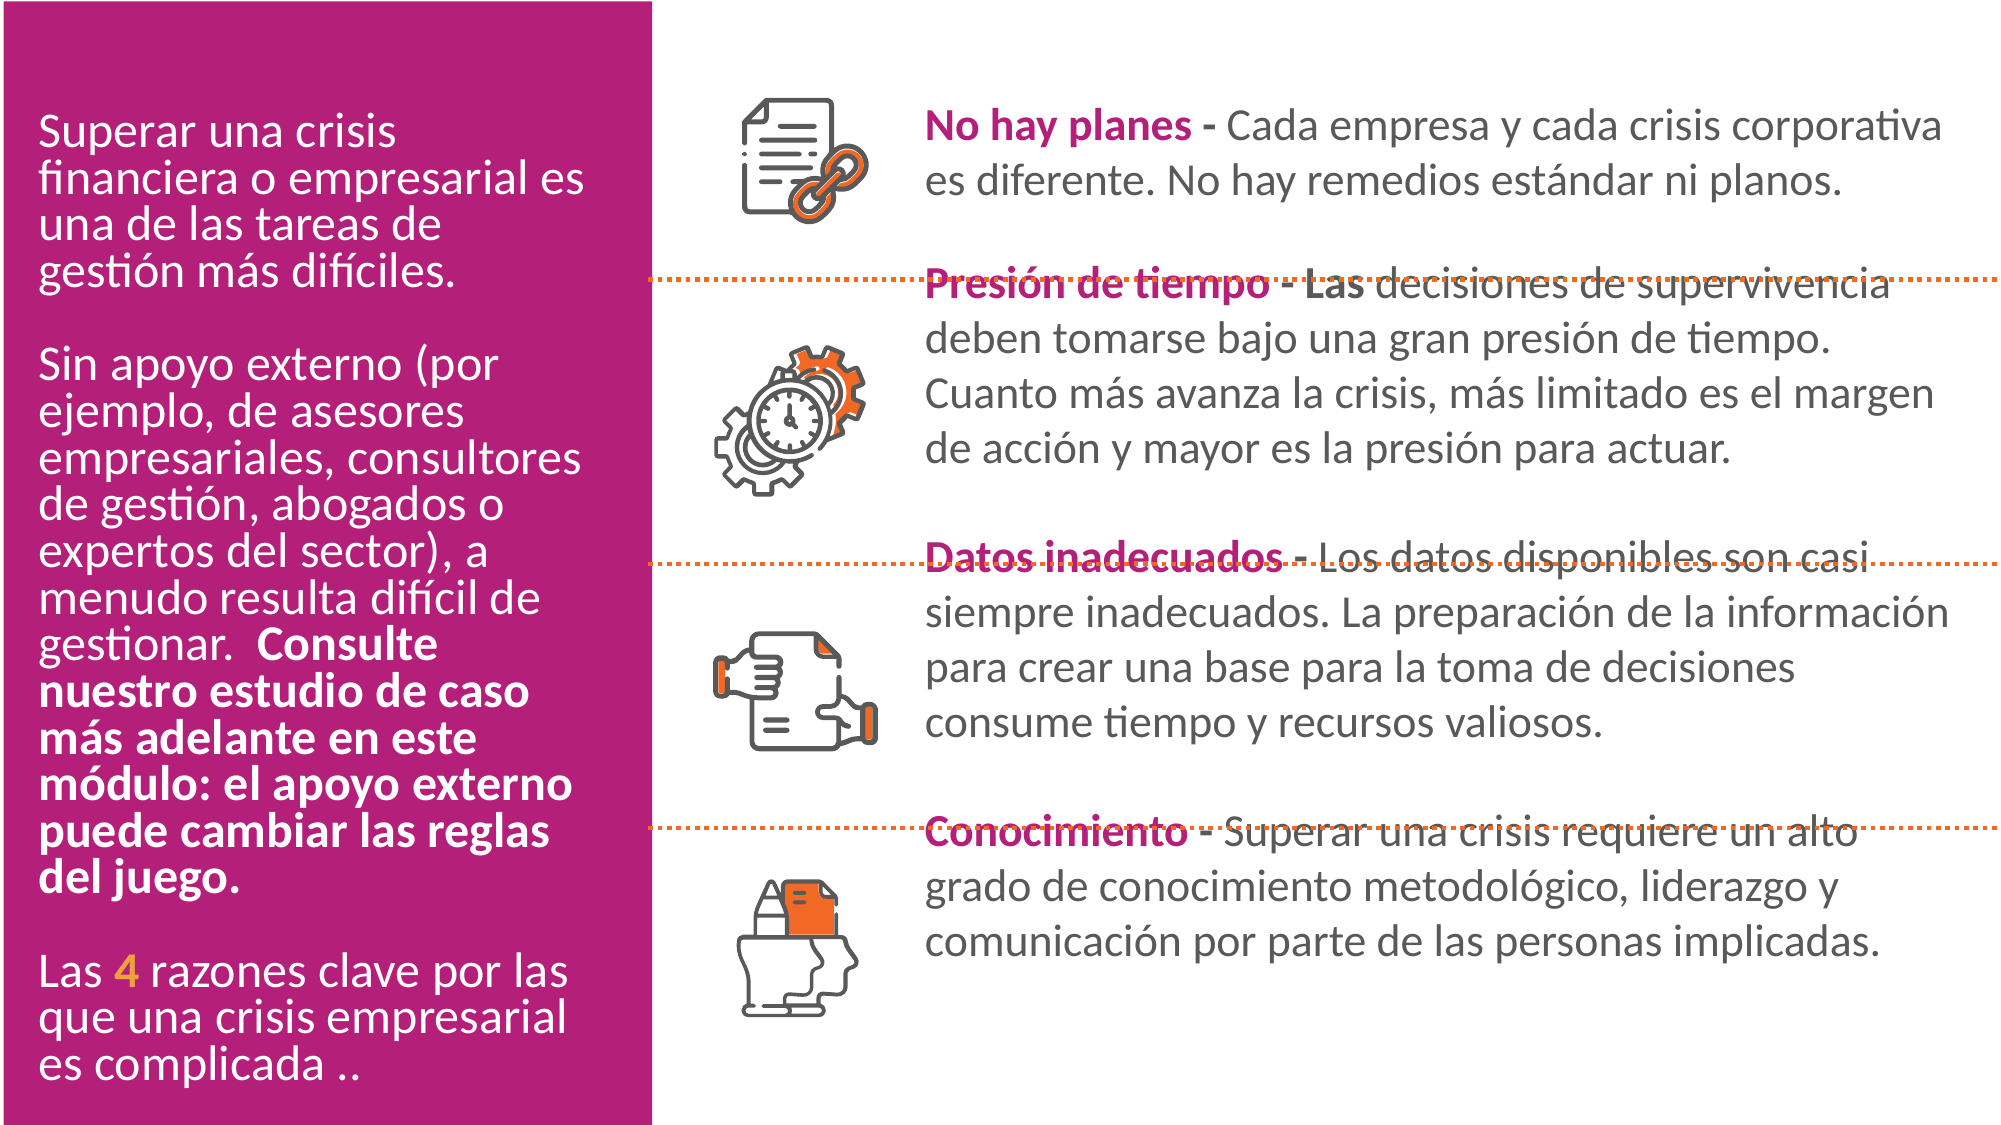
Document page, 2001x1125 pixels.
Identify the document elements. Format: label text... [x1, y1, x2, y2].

text_box No hay planes - Cada empresa y cada crisis corporativa es diferente. No hay remedios estándar ni planos. Presión de tiempo - Las decisiones de supervivencia deben tomarse bajo una gran presión de tiempo. Cuanto más avanza la crisis, más limitado es el margen de acción y mayor es la presión para actuar. Datos inadecuados - Los datos disponibles son casi siempre inadecuados. La preparación de la información para crear una base para la toma de decisiones consume tiempo y recursos valiosos. Conocimiento - Superar una crisis requiere un alto grado de conocimiento metodológico, liderazgo y comunicación por parte de las personas implicadas. [910, 829, 1979, 974]
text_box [714, 345, 866, 497]
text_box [736, 879, 859, 1018]
text_box No hay planes - Cada empresa y cada crisis corporativa es diferente. No hay remedios estándar ni planos. Presión de tiempo - Las decisiones de supervivencia deben tomarse bajo una gran presión de tiempo. Cuanto más avanza la crisis, más limitado es el margen de acción y mayor es la presión para actuar. Datos inadecuados - Los datos disponibles son casi siempre inadecuados. La preparación de la información para crear una base para la toma de decisiones consume tiempo y recursos valiosos. Conocimiento - Superar una crisis requiere un alto grado de conocimiento metodológico, liderazgo y comunicación por parte de las personas implicadas. [910, 86, 1979, 279]
text_box No hay planes - Cada empresa y cada crisis corporativa es diferente. No hay remedios estándar ni planos. Presión de tiempo - Las decisiones de supervivencia deben tomarse bajo una gran presión de tiempo. Cuanto más avanza la crisis, más limitado es el margen de acción y mayor es la presión para actuar. Datos inadecuados - Los datos disponibles son casi siempre inadecuados. La preparación de la información para crear una base para la toma de decisiones consume tiempo y recursos valiosos. Conocimiento - Superar una crisis requiere un alto grado de conocimiento metodológico, liderazgo y comunicación por parte de las personas implicadas. [910, 280, 1979, 563]
text_box [3, 0, 653, 1125]
text_box Superar una crisis financiera o empresarial es una de las tareas de gestión más difíciles. Sin apoyo externo (por ejemplo, de asesores empresariales, consultores de gestión, abogados o expertos del sector), a menudo resulta difícil de gestionar. Consulte nuestro estudio de caso más adelante en este módulo: el apoyo externo puede cambiar las reglas del juego. Las 4 razones clave por las que una crisis empresarial es complicada .. [25, 104, 612, 1125]
text_box No hay planes - Cada empresa y cada crisis corporativa es diferente. No hay remedios estándar ni planos. Presión de tiempo - Las decisiones de supervivencia deben tomarse bajo una gran presión de tiempo. Cuanto más avanza la crisis, más limitado es el margen de acción y mayor es la presión para actuar. Datos inadecuados - Los datos disponibles son casi siempre inadecuados. La preparación de la información para crear una base para la toma de decisiones consume tiempo y recursos valiosos. Conocimiento - Superar una crisis requiere un alto grado de conocimiento metodológico, liderazgo y comunicación por parte de las personas implicadas. [910, 565, 1979, 827]
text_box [742, 97, 869, 225]
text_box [713, 631, 878, 752]
